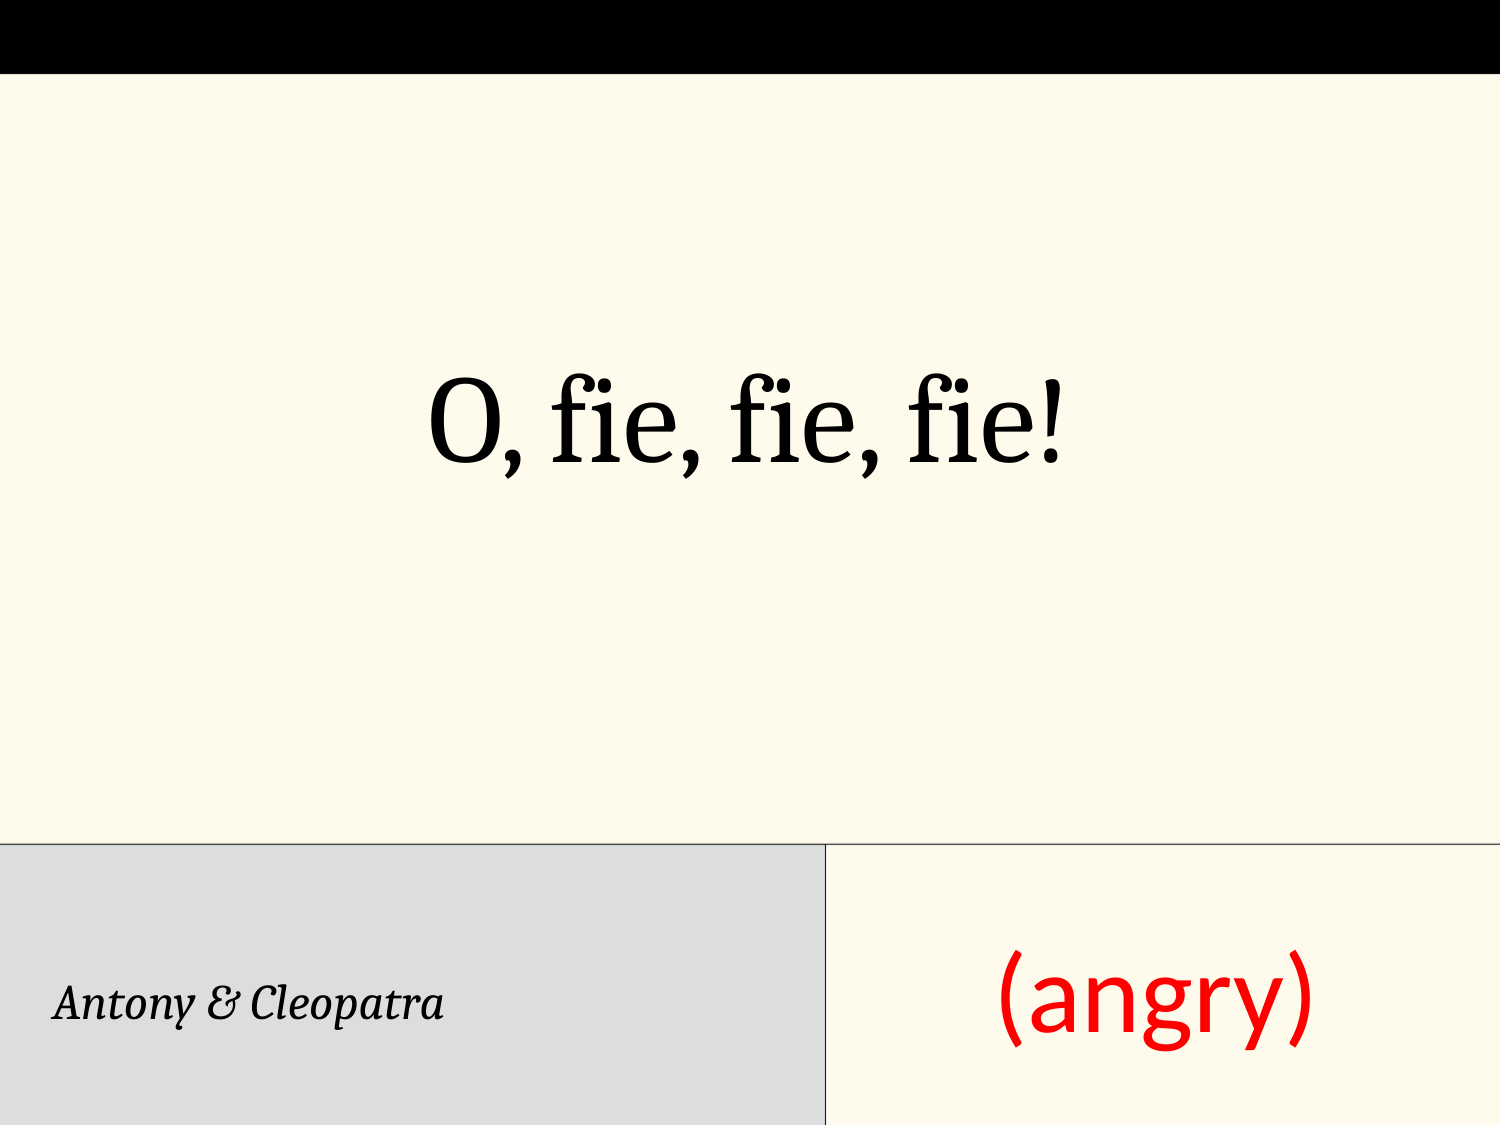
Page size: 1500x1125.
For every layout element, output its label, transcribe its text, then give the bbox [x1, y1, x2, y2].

text_box Antony & Cleopatra [37, 962, 688, 1037]
text_box O, fie, fie, fie! [168, 249, 1332, 592]
text_box (angry) [862, 912, 1450, 1088]
picture [0, 0, 1500, 1125]
